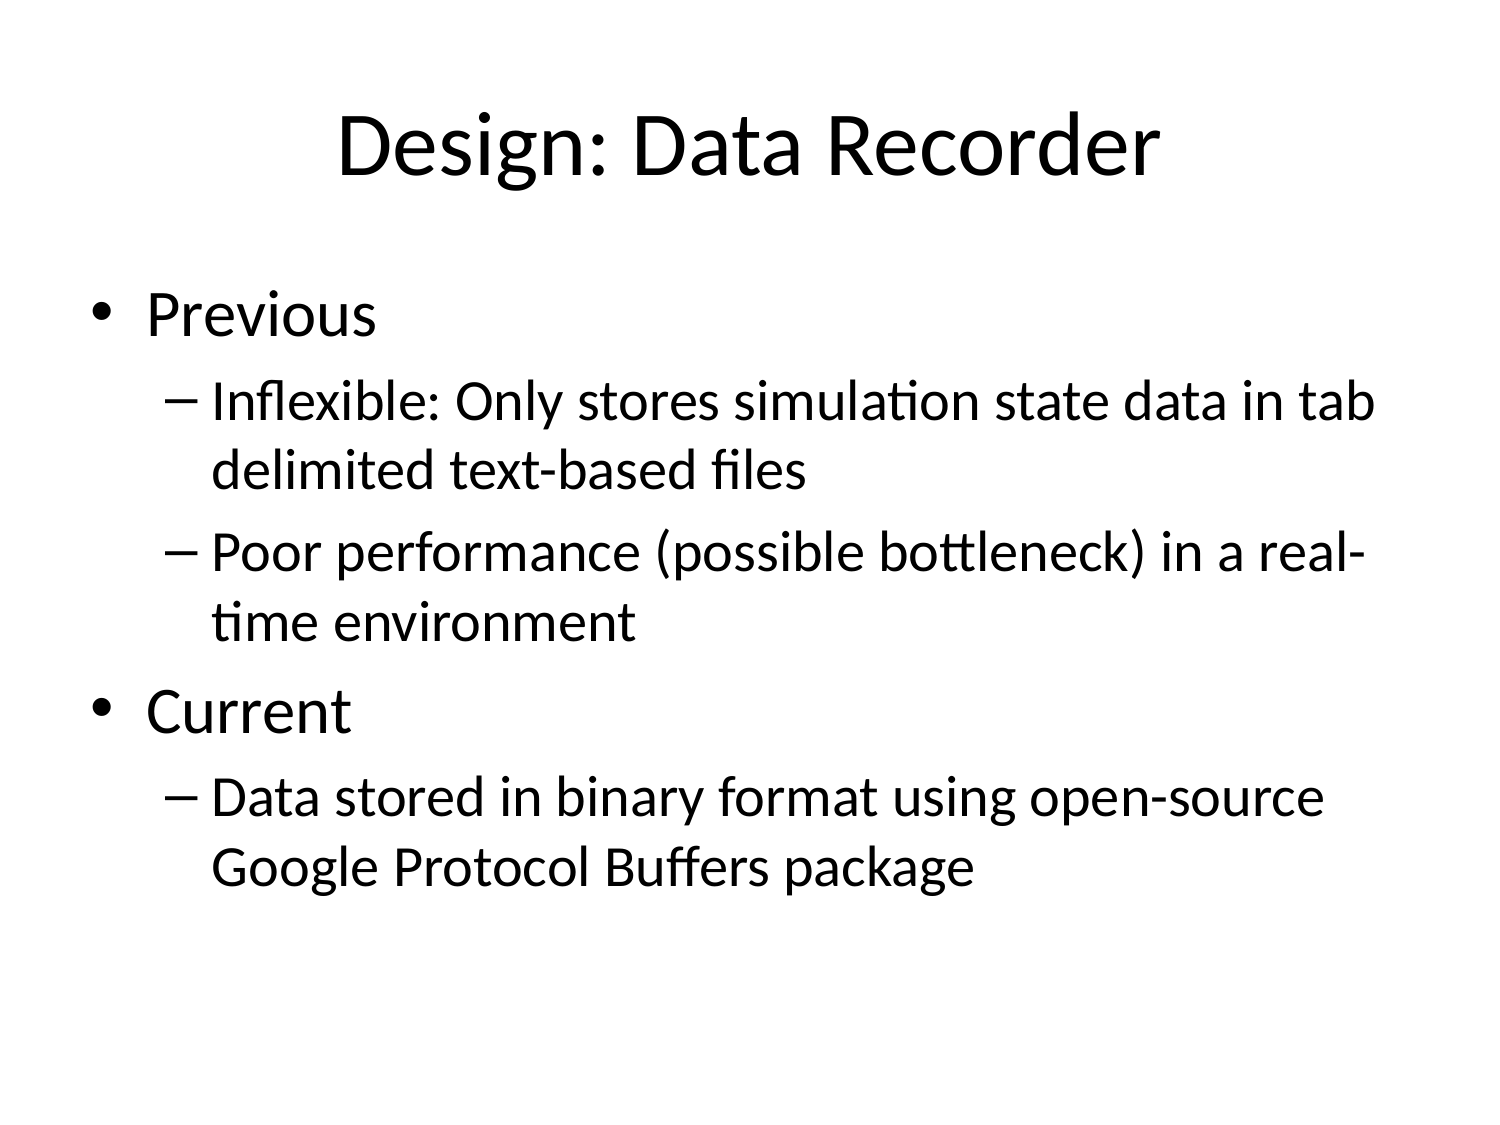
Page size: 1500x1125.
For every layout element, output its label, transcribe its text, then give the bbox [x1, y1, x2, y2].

title Design: Data Recorder [75, 45, 1425, 233]
list Previous Inflexible: Only stores simulation state data in tab delimited text-based files Poor performance (possible bottleneck) in a real-time environment Current Data stored in binary format using open-source Google Protocol Buffers package [75, 262, 1425, 1005]
